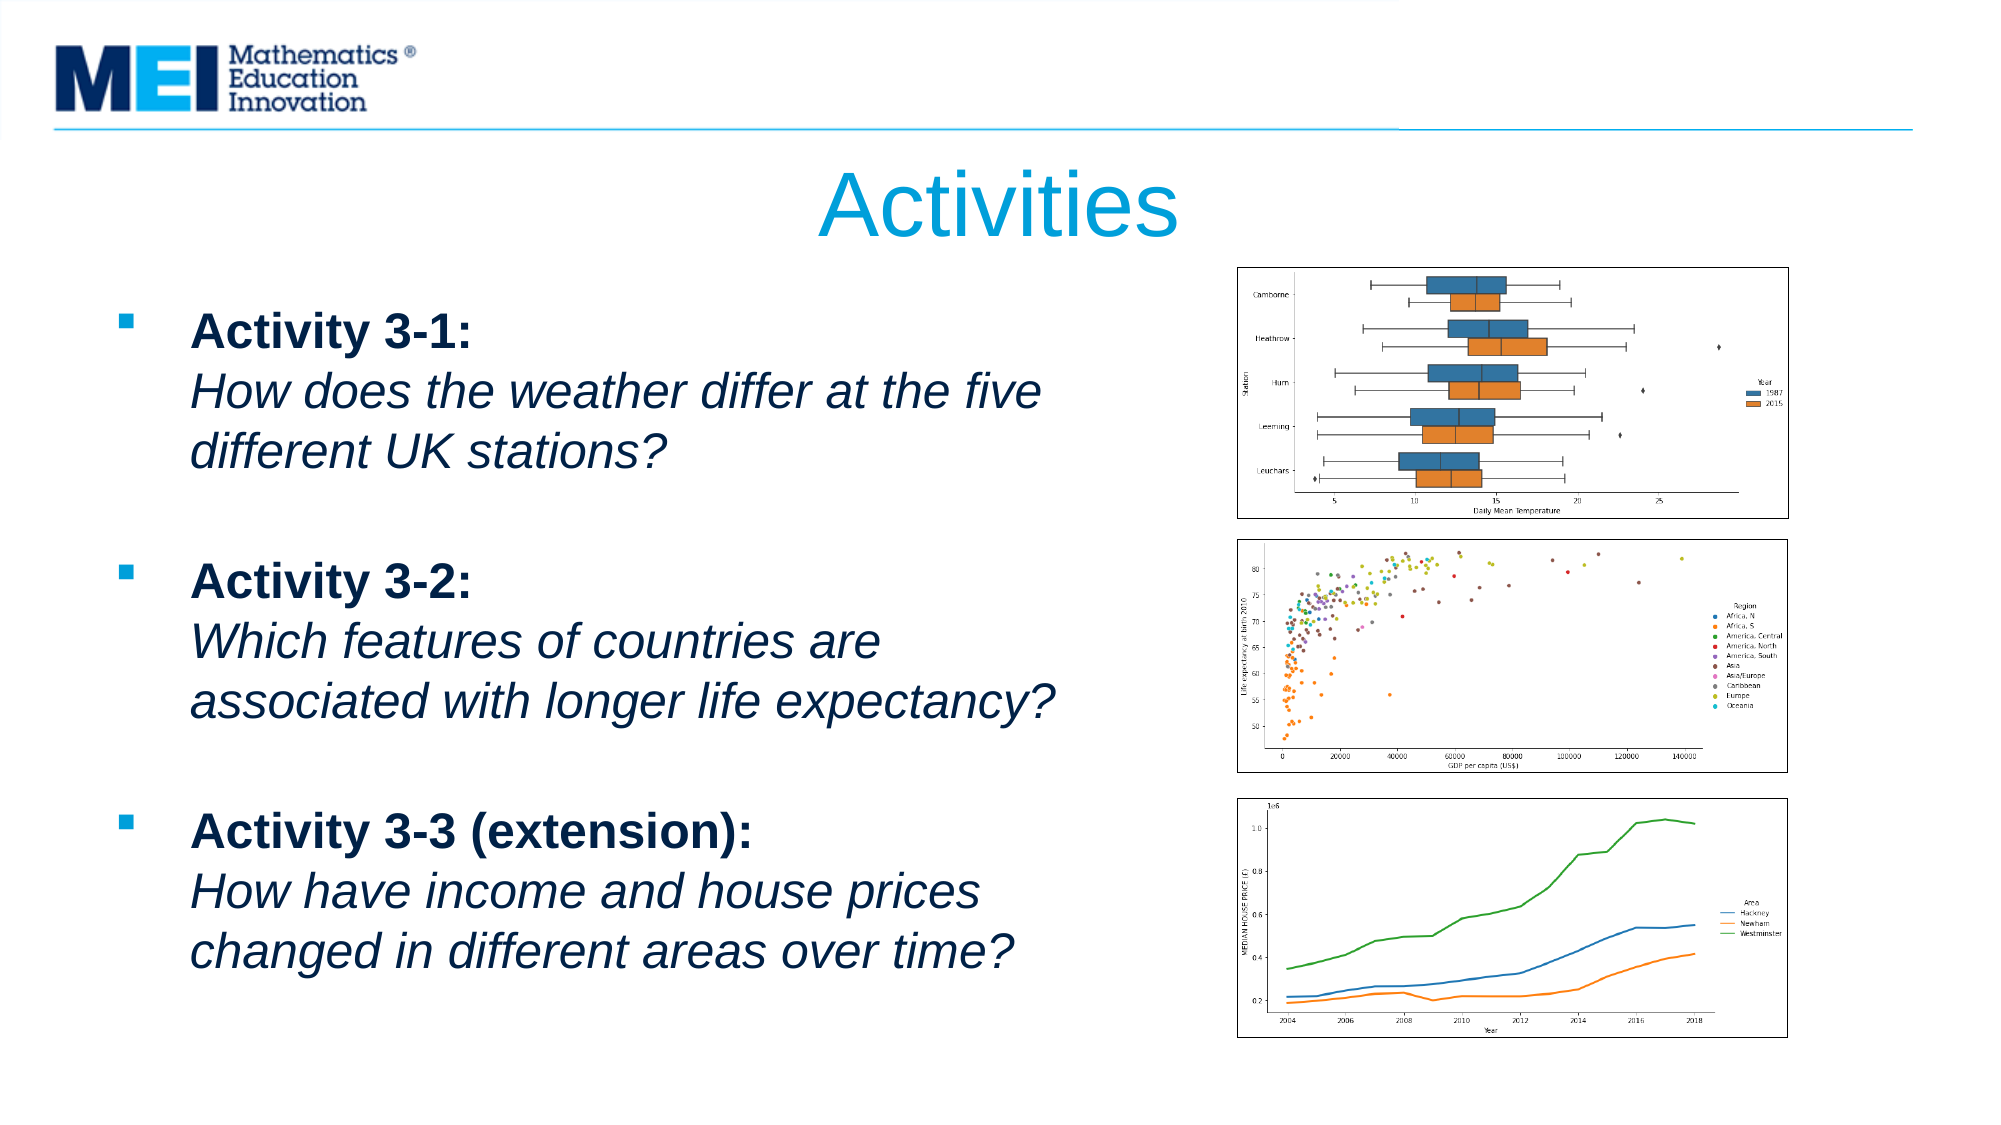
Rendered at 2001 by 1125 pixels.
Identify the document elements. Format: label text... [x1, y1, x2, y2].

picture [0, 0, 2000, 140]
title Activities [99, 137, 1900, 233]
picture [1236, 266, 1789, 519]
picture [1236, 538, 1788, 773]
list Activity 3-1: How does the weather differ at the five different UK stations? Activity 3-2: Which features of countries are associated with longer life expectancy? Activity 3-3 (extension): How have income and house prices changed in different areas over time? [99, 290, 1095, 1005]
picture [1236, 798, 1788, 1038]
